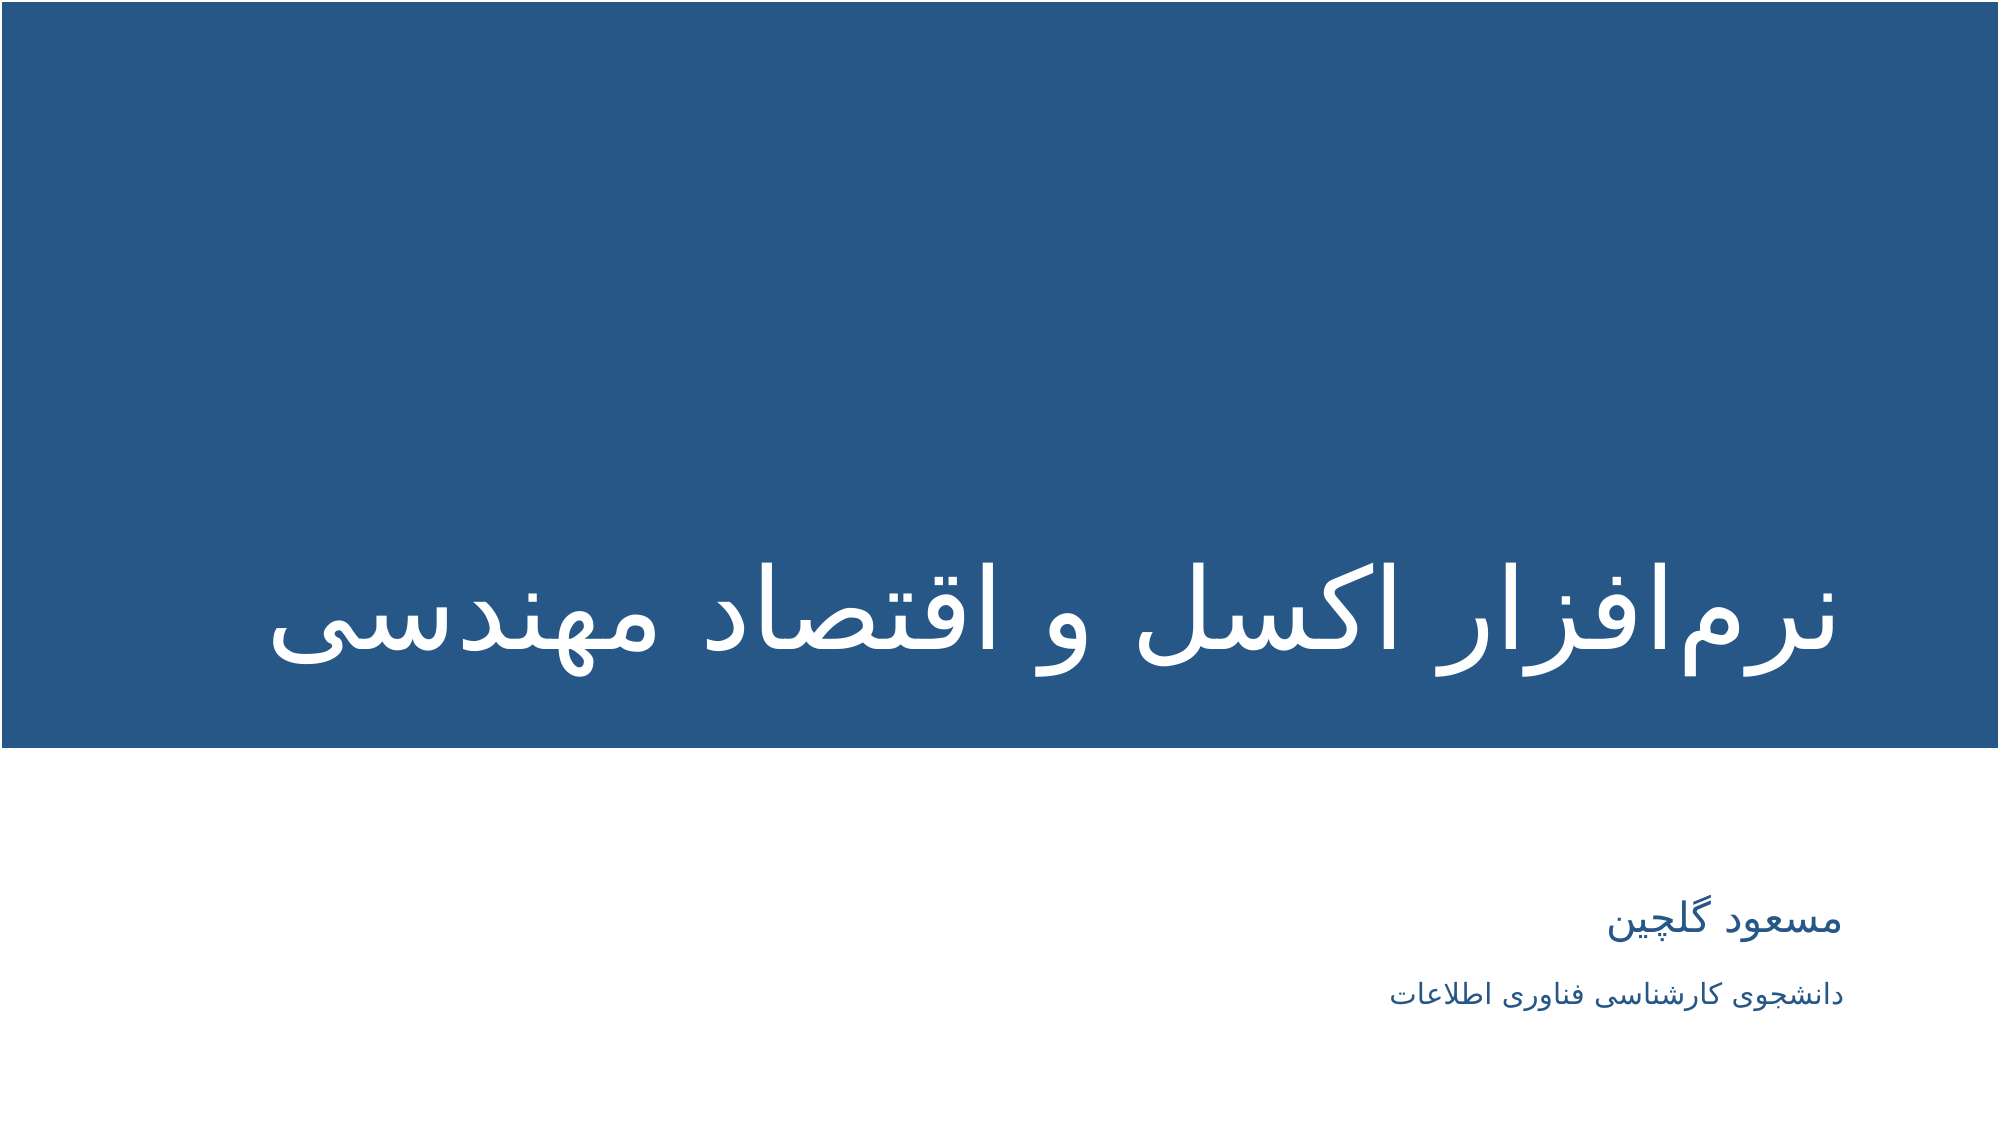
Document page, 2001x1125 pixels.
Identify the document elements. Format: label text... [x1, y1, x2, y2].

text_box مسعود گلچین دانشجوی کارشناسی فناوری اطلاعات [1188, 833, 1859, 1018]
text_box [0, 0, 2000, 751]
title نرم‌افزار اکسل و اقتصاد مهندسی [195, 441, 1914, 682]
